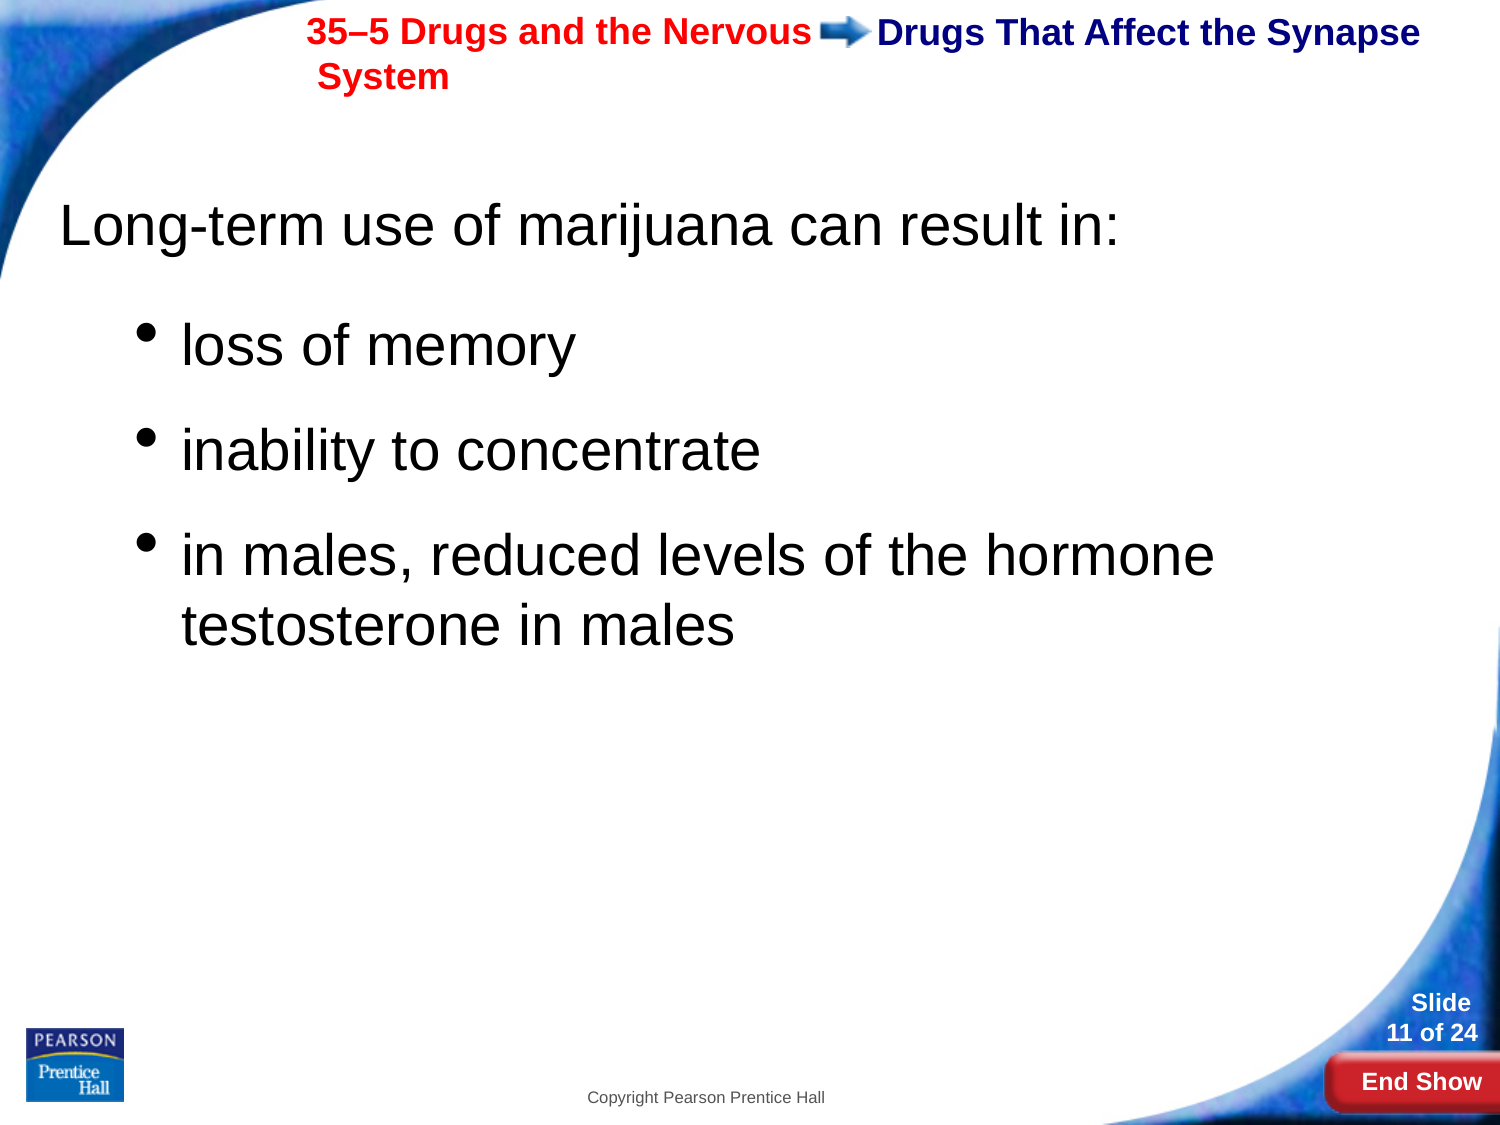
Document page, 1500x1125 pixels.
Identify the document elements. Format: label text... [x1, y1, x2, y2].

picture [0, 0, 1500, 1125]
list Long-term use of marijuana can result in: loss of memory inability to concentrate in males, reduced levels of the hormone testosterone in males [44, 179, 1463, 976]
footer Copyright Pearson Prentice Hall [468, 1078, 945, 1105]
title Drugs That Affect the Synapse [861, 0, 1500, 76]
